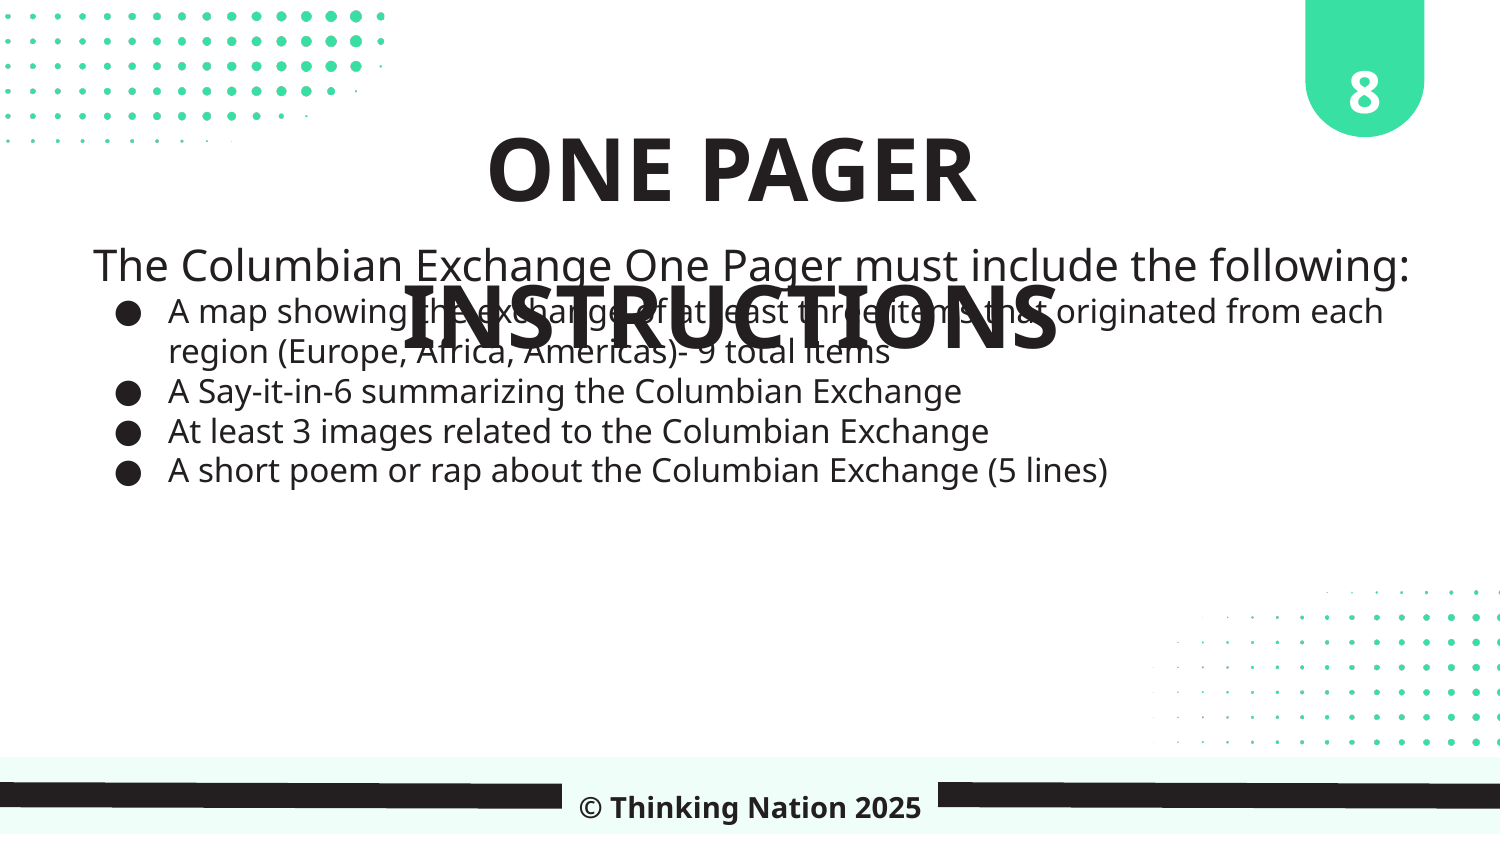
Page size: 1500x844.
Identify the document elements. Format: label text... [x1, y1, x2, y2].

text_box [1300, 0, 1430, 138]
text_box [1128, 590, 1500, 755]
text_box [0, 756, 1500, 835]
text_box [0, 0, 385, 144]
text_box ONE PAGER INSTRUCTIONS [146, 71, 1316, 366]
text_box The Columbian Exchange One Pager must include the following: A map showing the exchange of at least three items that originated from each region (Europe, Africa, Americas)- 9 total items A Say-it-in-6 summarizing the Columbian Exchange At least 3 images related to the Columbian Exchange A short poem or rap about the Columbian Exchange (5 lines) [93, 237, 1429, 490]
